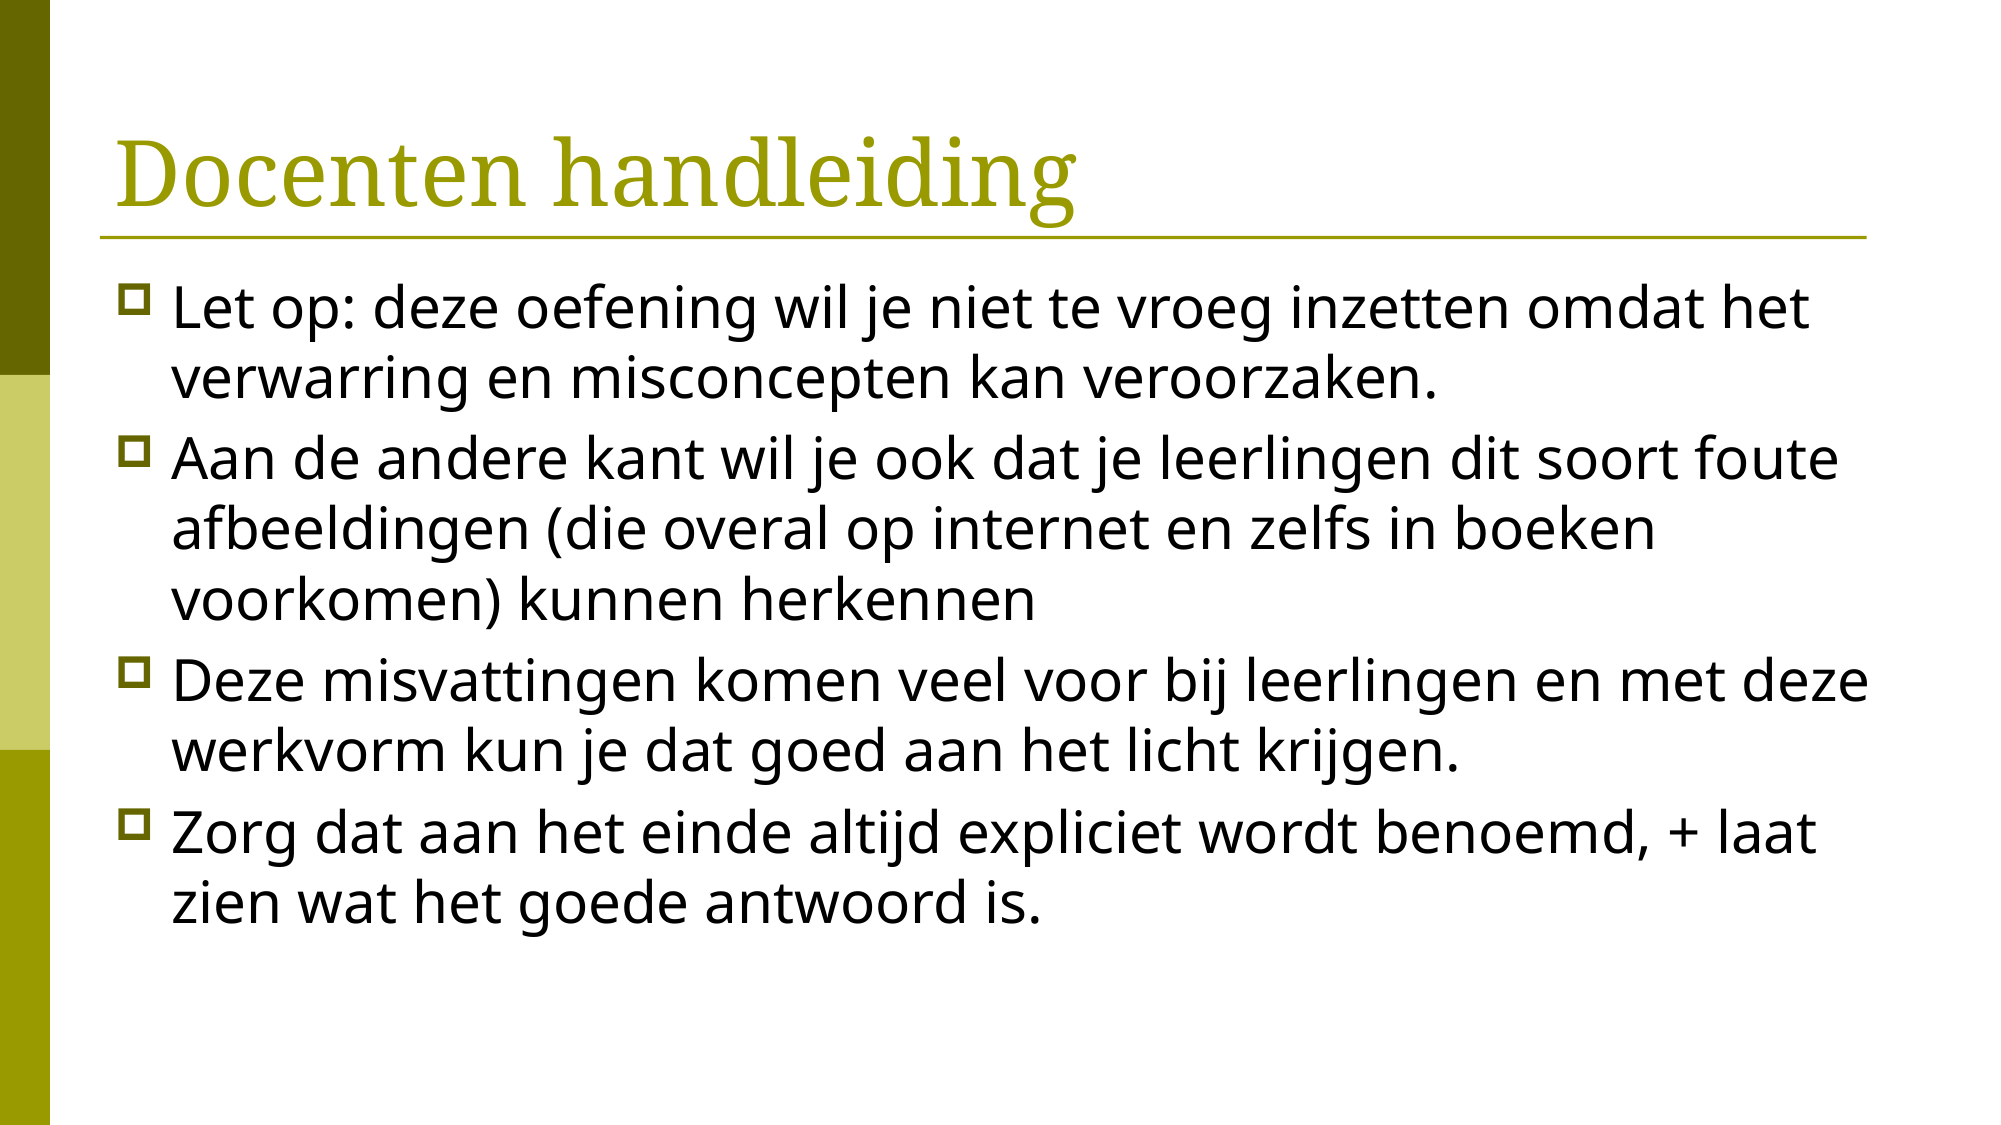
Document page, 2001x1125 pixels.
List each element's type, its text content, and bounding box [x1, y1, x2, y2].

list Let op: deze oefening wil je niet te vroeg inzetten omdat het verwarring en misconcepten kan veroorzaken. Aan de andere kant wil je ook dat je leerlingen dit soort foute afbeeldingen (die overal op internet en zelfs in boeken voorkomen) kunnen herkennen Deze misvattingen komen veel voor bij leerlingen en met deze werkvorm kun je dat goed aan het licht krijgen. Zorg dat aan het einde altijd expliciet wordt benoemd, + laat zien wat het goede antwoord is. [99, 262, 1900, 1006]
title Docenten handleiding [99, 45, 1900, 233]
